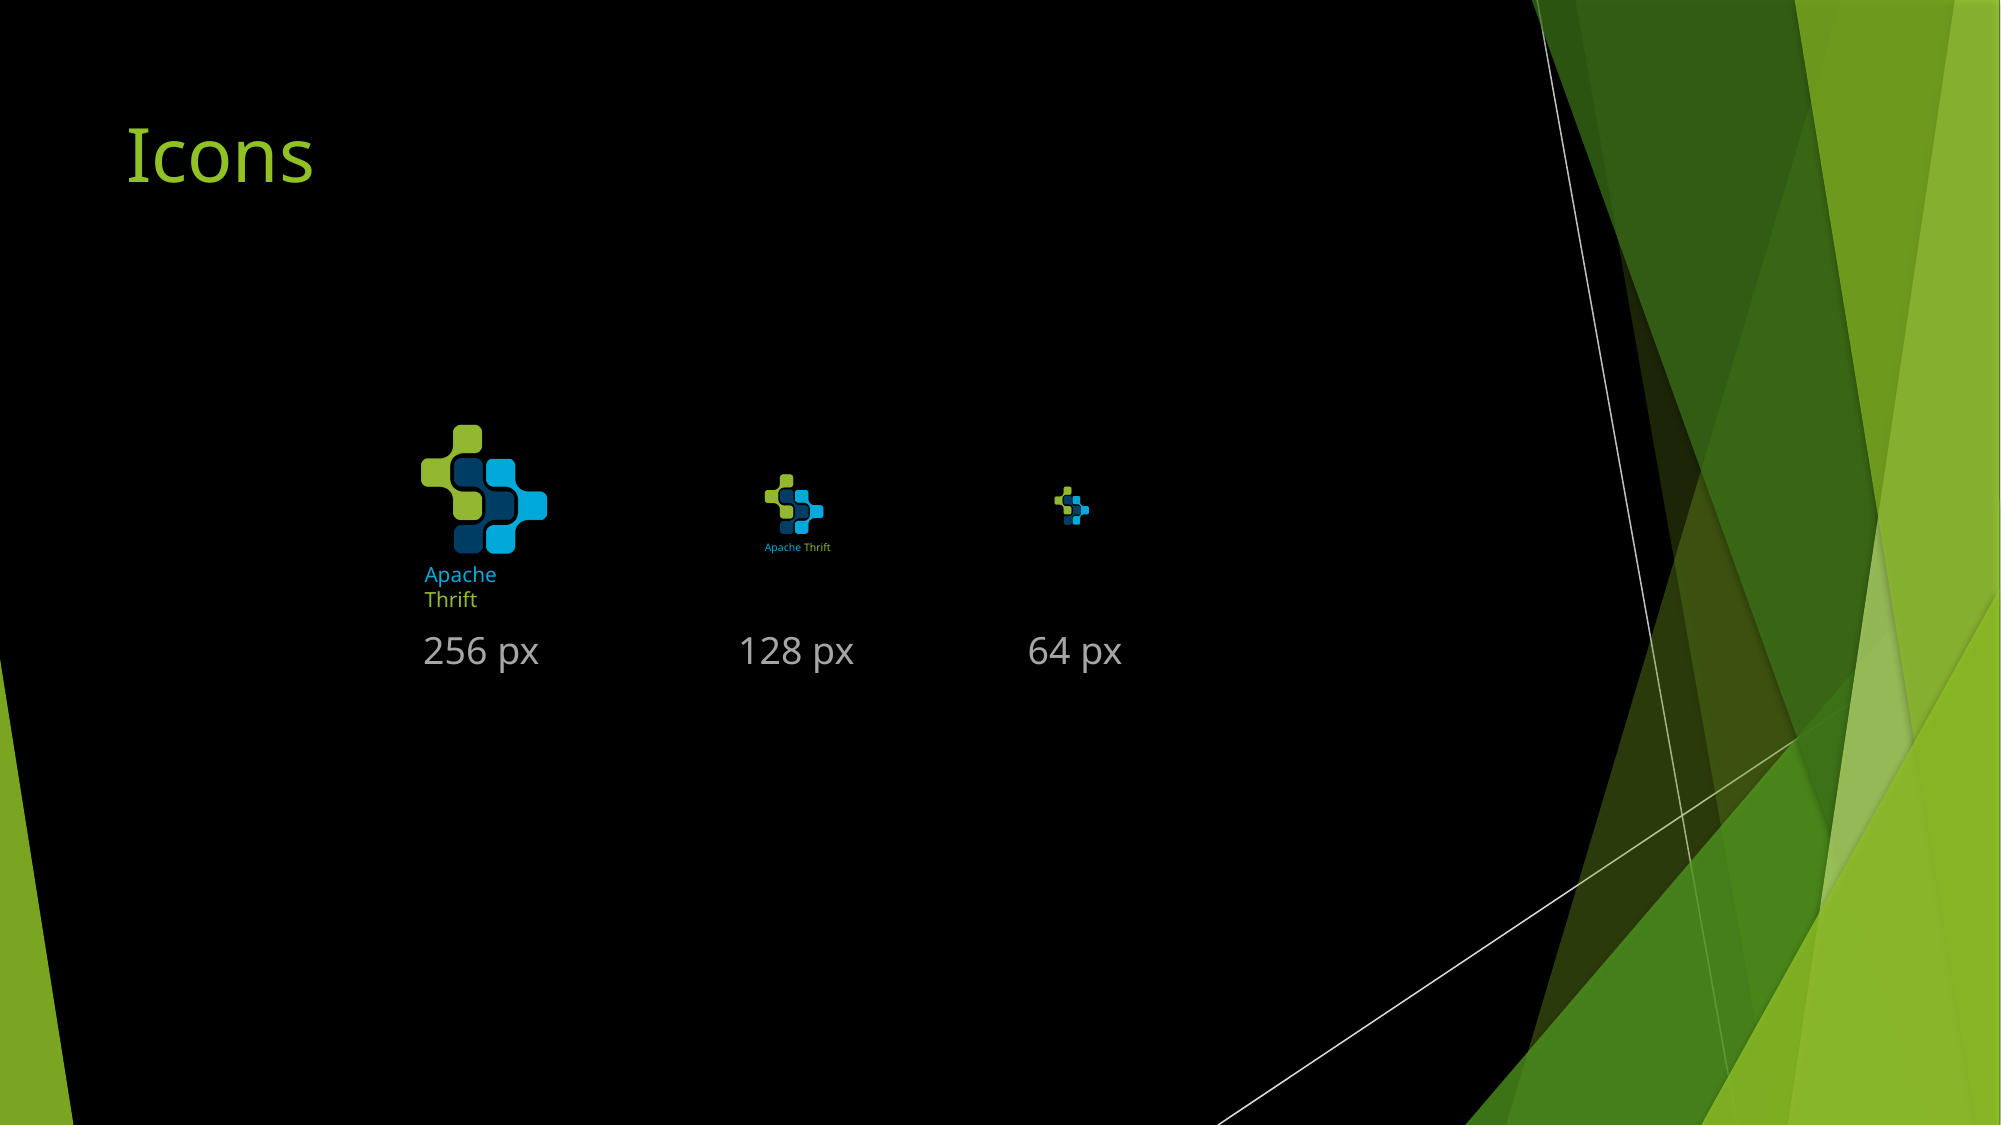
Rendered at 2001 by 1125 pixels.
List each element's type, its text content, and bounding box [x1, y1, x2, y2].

title Icons [111, 99, 1522, 317]
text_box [1051, 484, 1093, 526]
text_box 64 px [1012, 619, 1138, 679]
text_box 256 px [408, 619, 555, 679]
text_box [409, 419, 569, 596]
text_box 128 px [723, 619, 870, 679]
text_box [749, 472, 857, 563]
